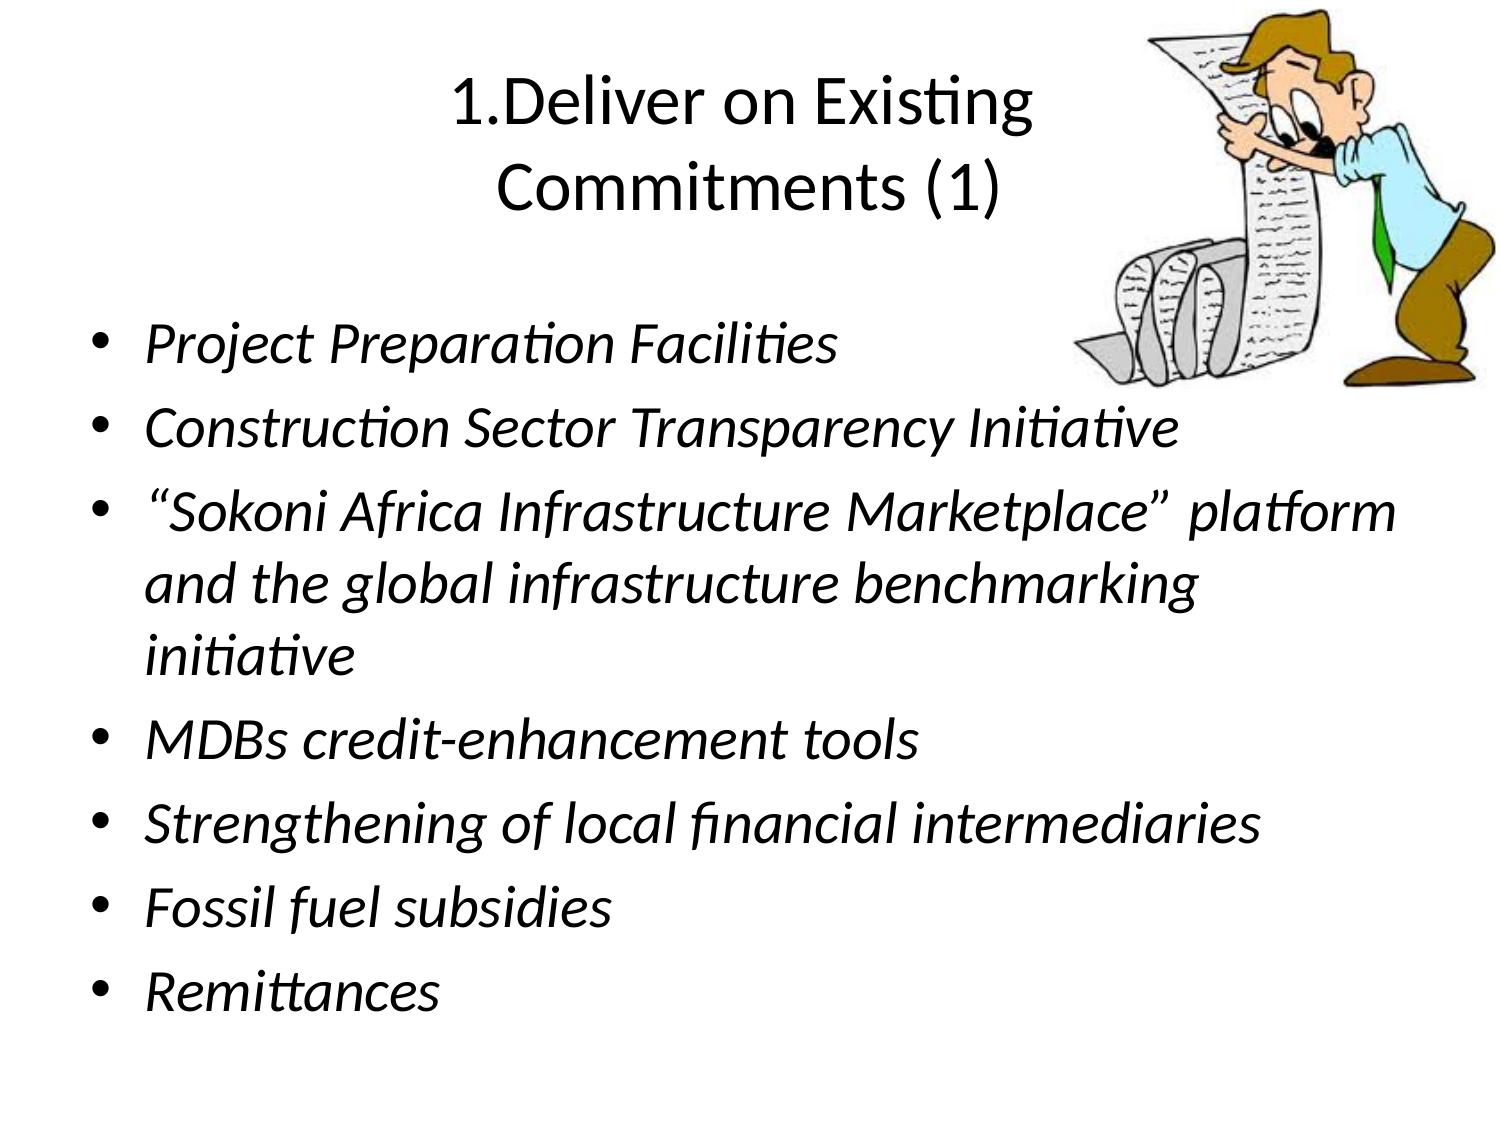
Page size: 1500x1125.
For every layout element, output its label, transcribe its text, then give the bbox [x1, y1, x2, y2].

title 1.Deliver on Existing Commitments (1) [75, 45, 1060, 233]
list Project Preparation Facilities Construction Sector Transparency Initiative “Sokoni Africa Infrastructure Marketplace” platform and the global infrastructure benchmarking initiative MDBs credit-enhancement tools Strengthening of local financial intermediaries Fossil fuel subsidies Remittances [75, 295, 1425, 1039]
picture [1065, 5, 1500, 397]
